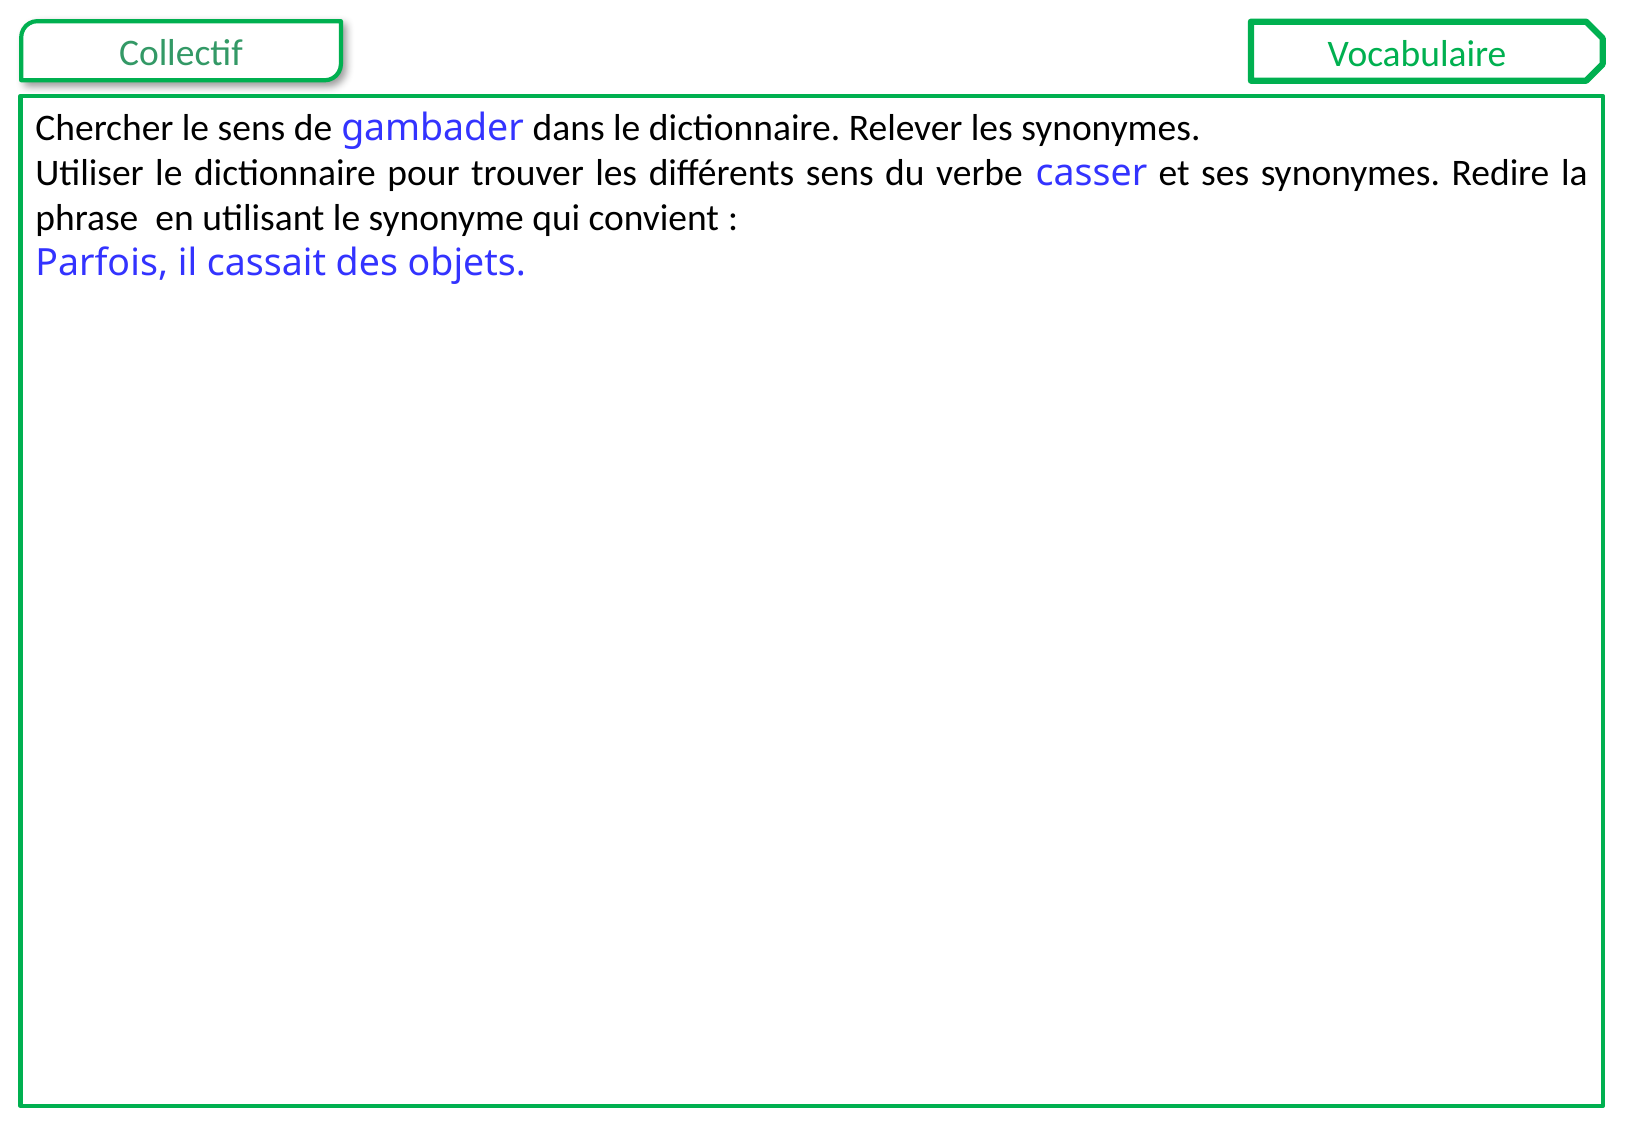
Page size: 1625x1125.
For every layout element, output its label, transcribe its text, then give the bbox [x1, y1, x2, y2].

list Chercher le sens de gambader dans le dictionnaire. Relever les synonymes. Utiliser le dictionnaire pour trouver les différents sens du verbe casser et ses synonymes. Redire la phrase en utilisant le synonyme qui convient : Parfois, il cassait des objets. [18, 94, 1605, 1108]
list Vocabulaire [1250, 21, 1584, 81]
